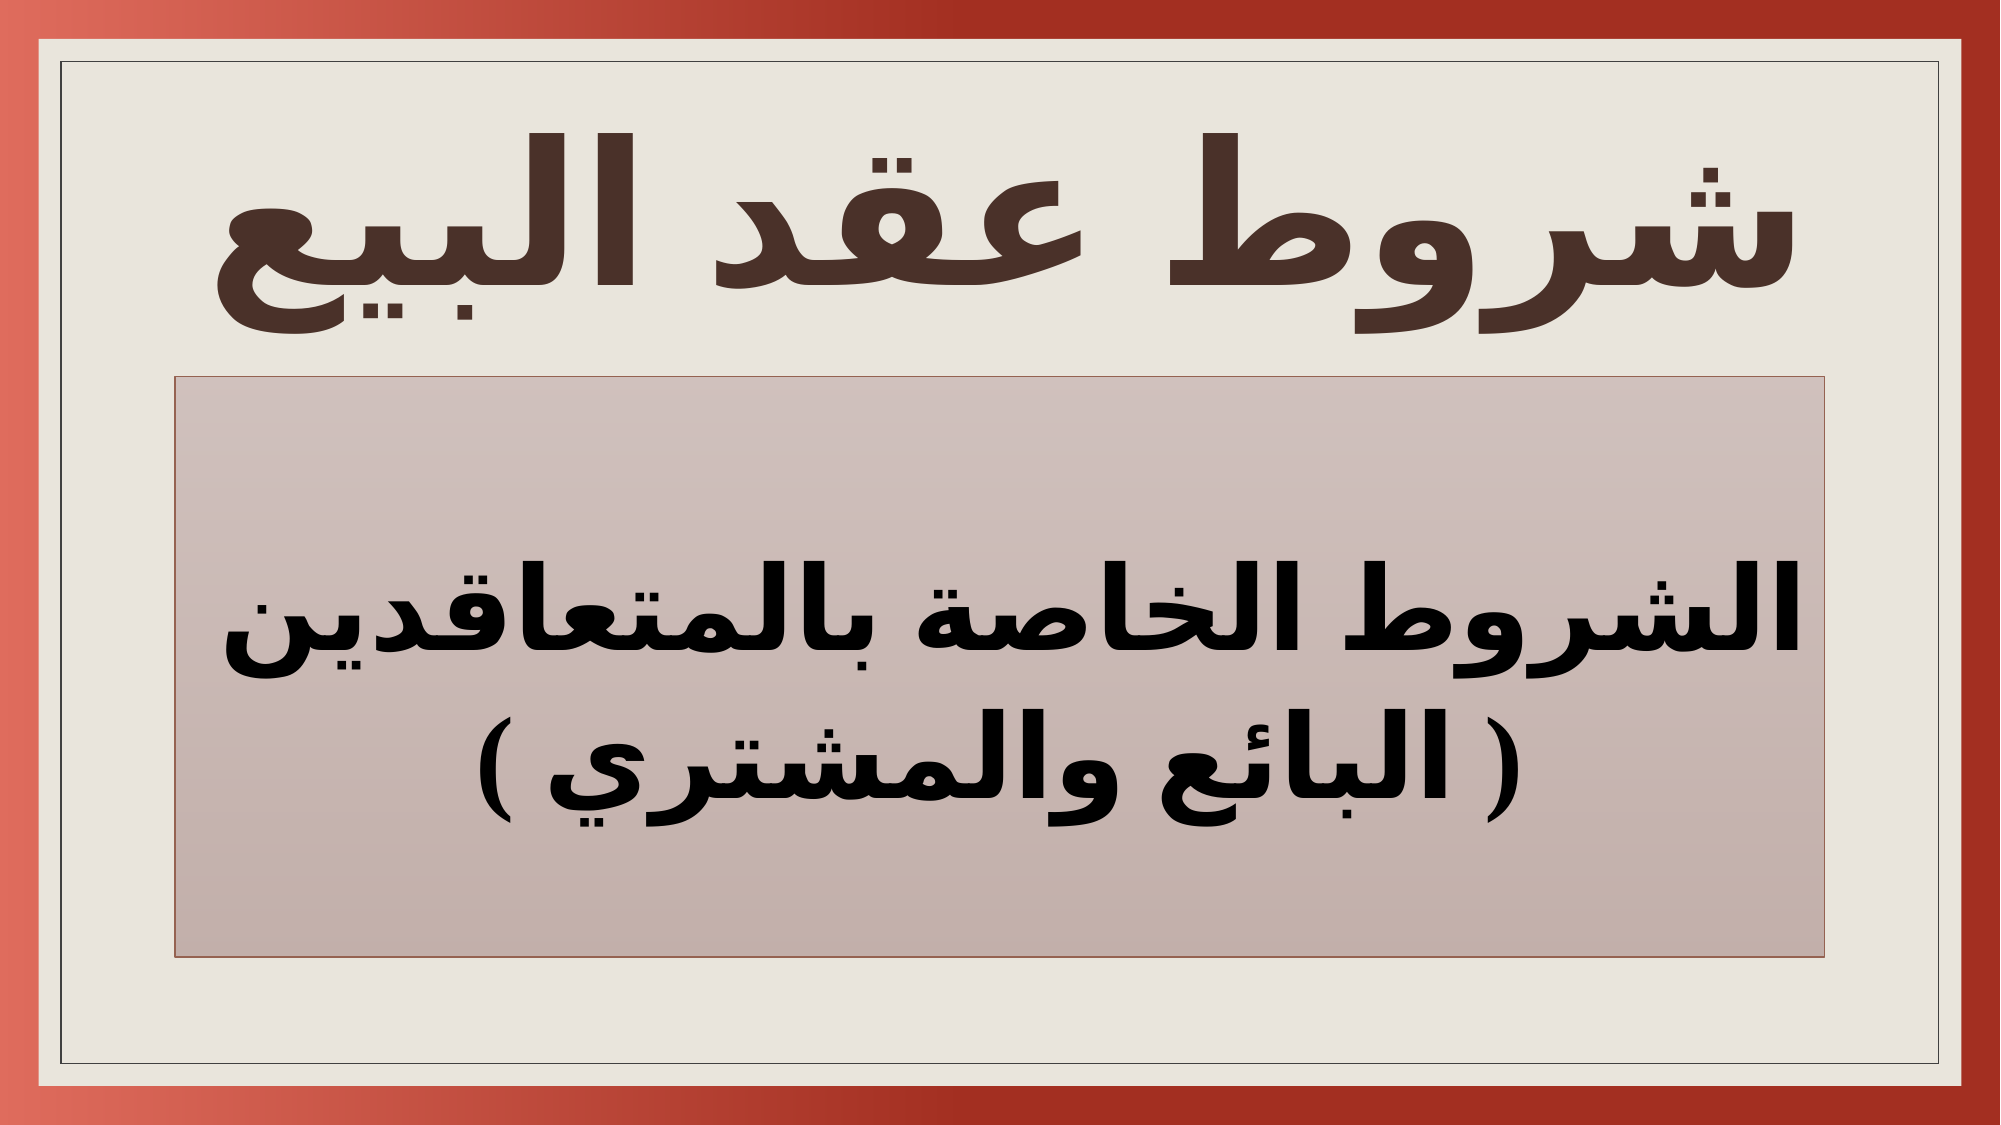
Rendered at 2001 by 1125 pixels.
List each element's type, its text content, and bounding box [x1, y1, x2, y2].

title شروط عقد البيع [174, 92, 1825, 349]
list الشروط الخاصة بالمتعاقدين ( البائع والمشتري ) [174, 376, 1825, 958]
